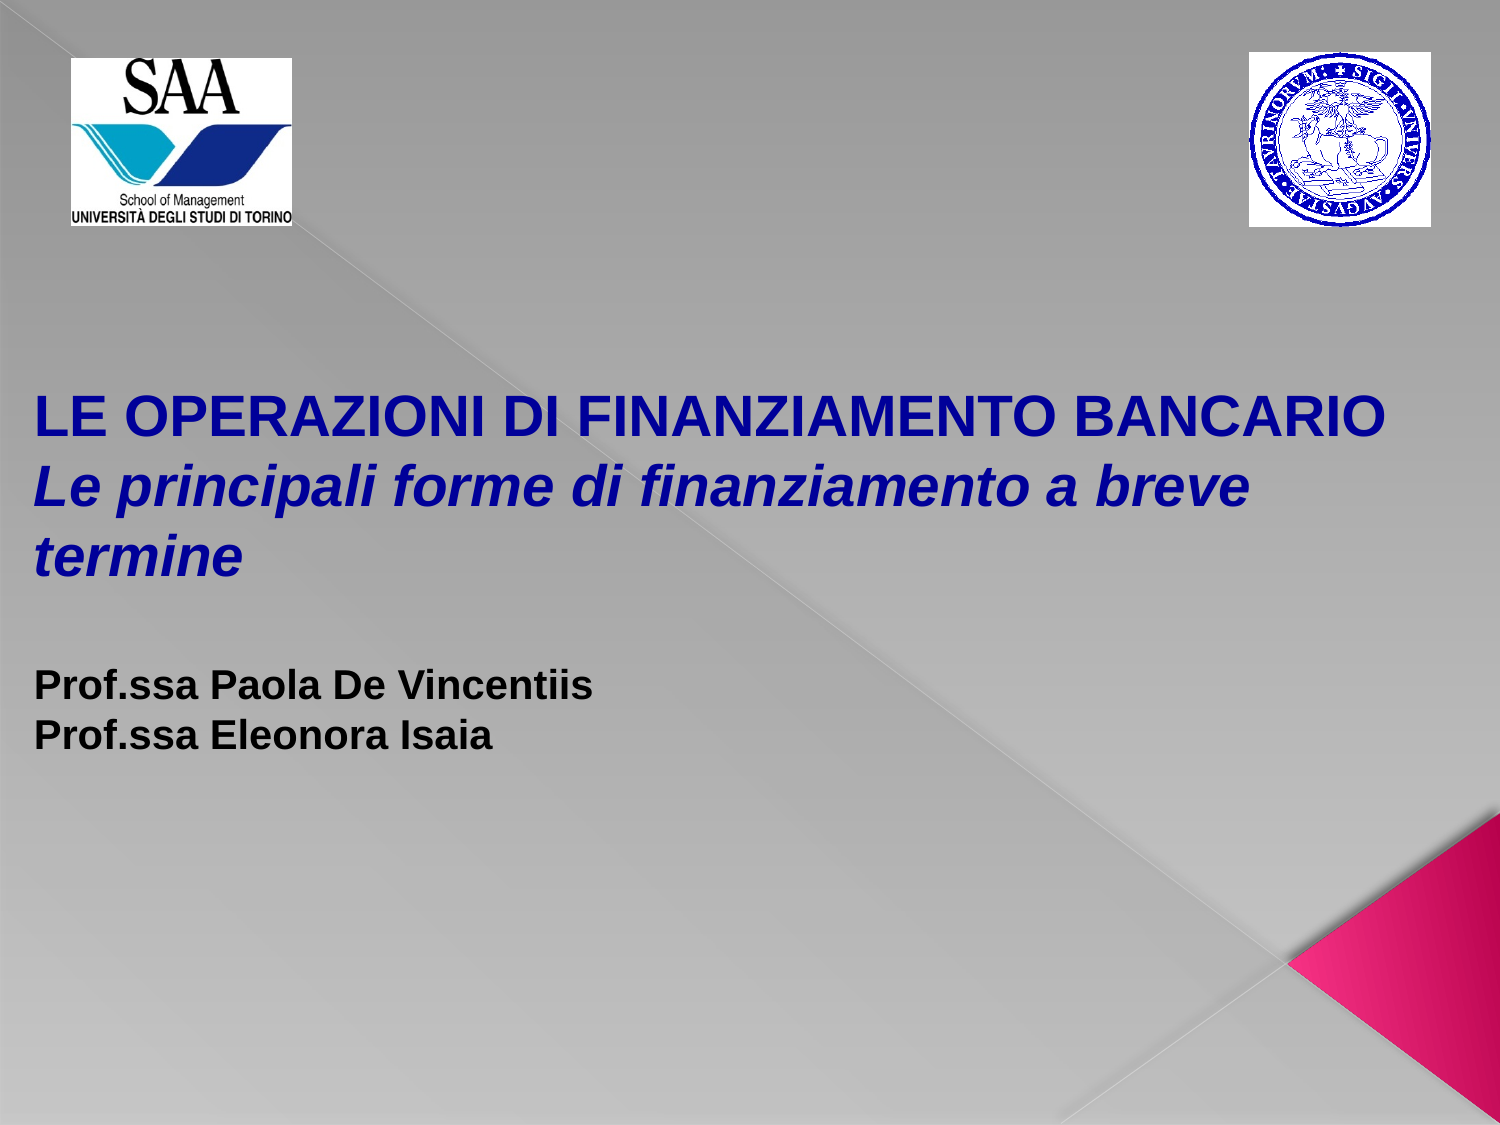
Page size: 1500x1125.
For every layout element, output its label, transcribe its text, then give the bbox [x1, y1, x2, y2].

picture [1248, 52, 1431, 227]
picture [71, 58, 292, 226]
subtitle [73, 657, 1426, 764]
text_box LE OPERAZIONI DI FINANZIAMENTO BANCARIO Le principali forme di finanziamento a breve termine Prof.ssa Paola De Vincentiis Prof.ssa Eleonora Isaia [18, 351, 1478, 646]
